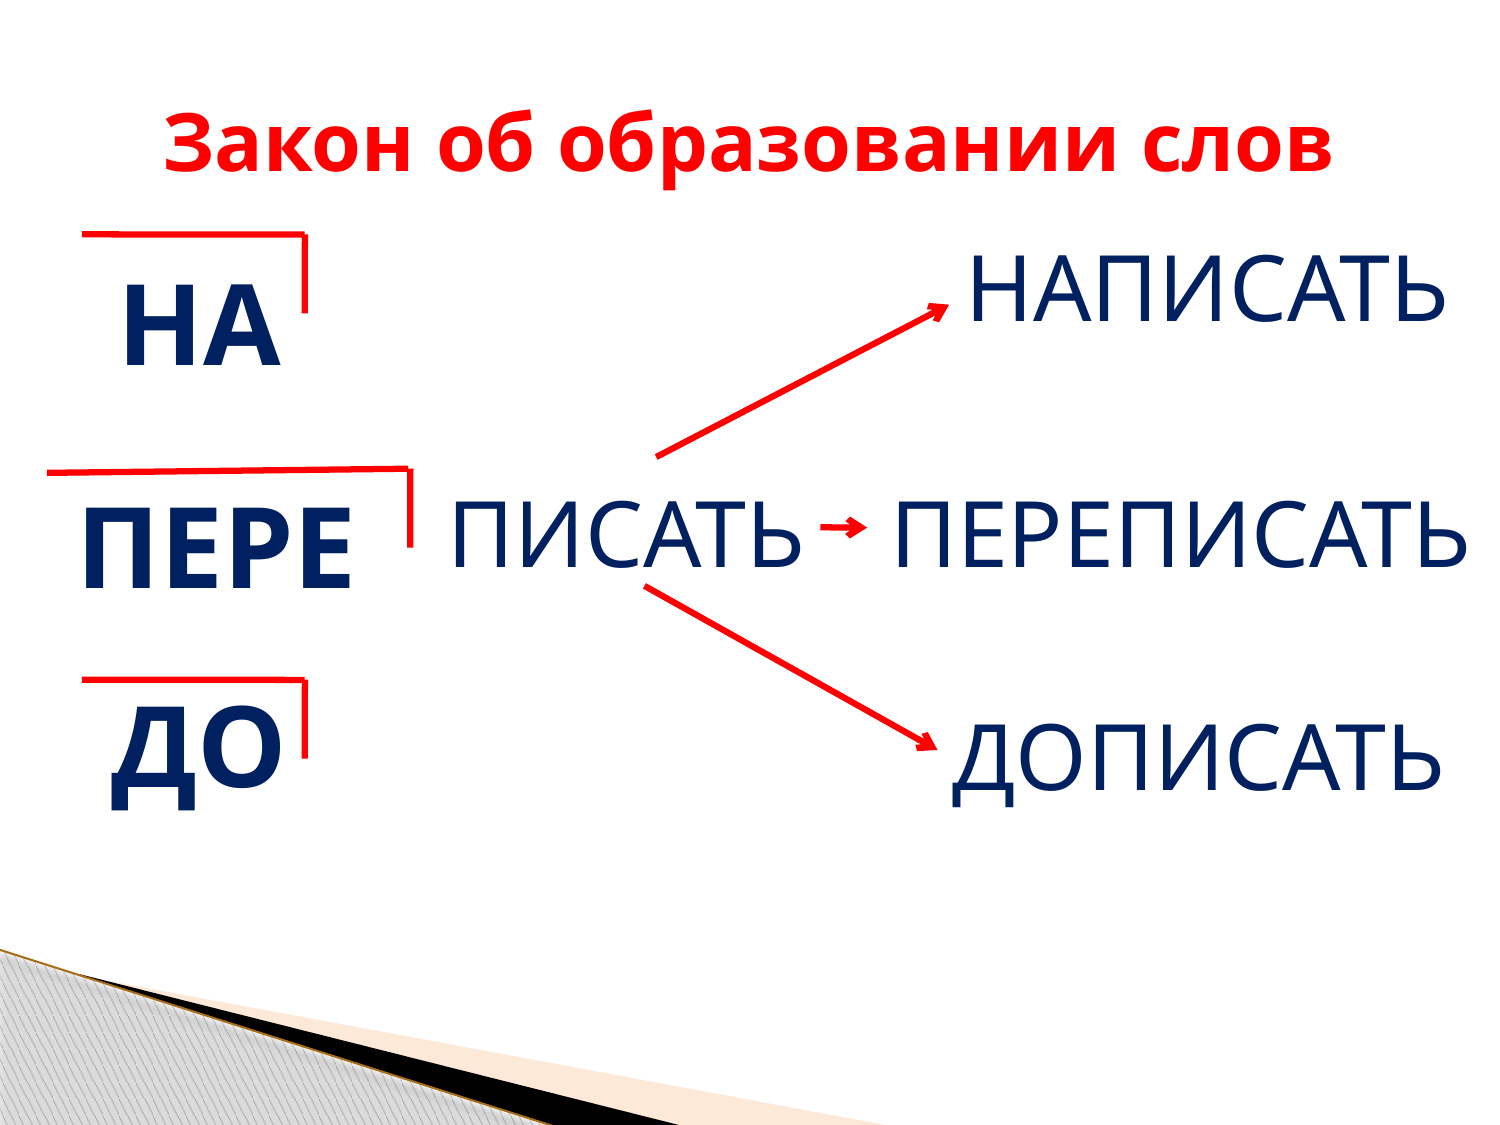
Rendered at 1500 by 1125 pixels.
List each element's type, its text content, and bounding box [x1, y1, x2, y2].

title Закон об образовании слов [75, 45, 1425, 233]
text_box ПЕРЕ [35, 468, 399, 619]
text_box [655, 304, 950, 458]
text_box НАПИСАТЬ [914, 222, 1500, 348]
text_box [46, 468, 409, 474]
text_box ДОПИСАТЬ [898, 691, 1500, 817]
text_box НА [82, 246, 317, 396]
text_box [644, 585, 938, 751]
text_box ДО [82, 689, 317, 818]
text_box ДО [82, 667, 317, 718]
text_box ПЕРЕПИСАТЬ [832, 468, 1500, 594]
text_box ПИСАТЬ [410, 468, 832, 594]
